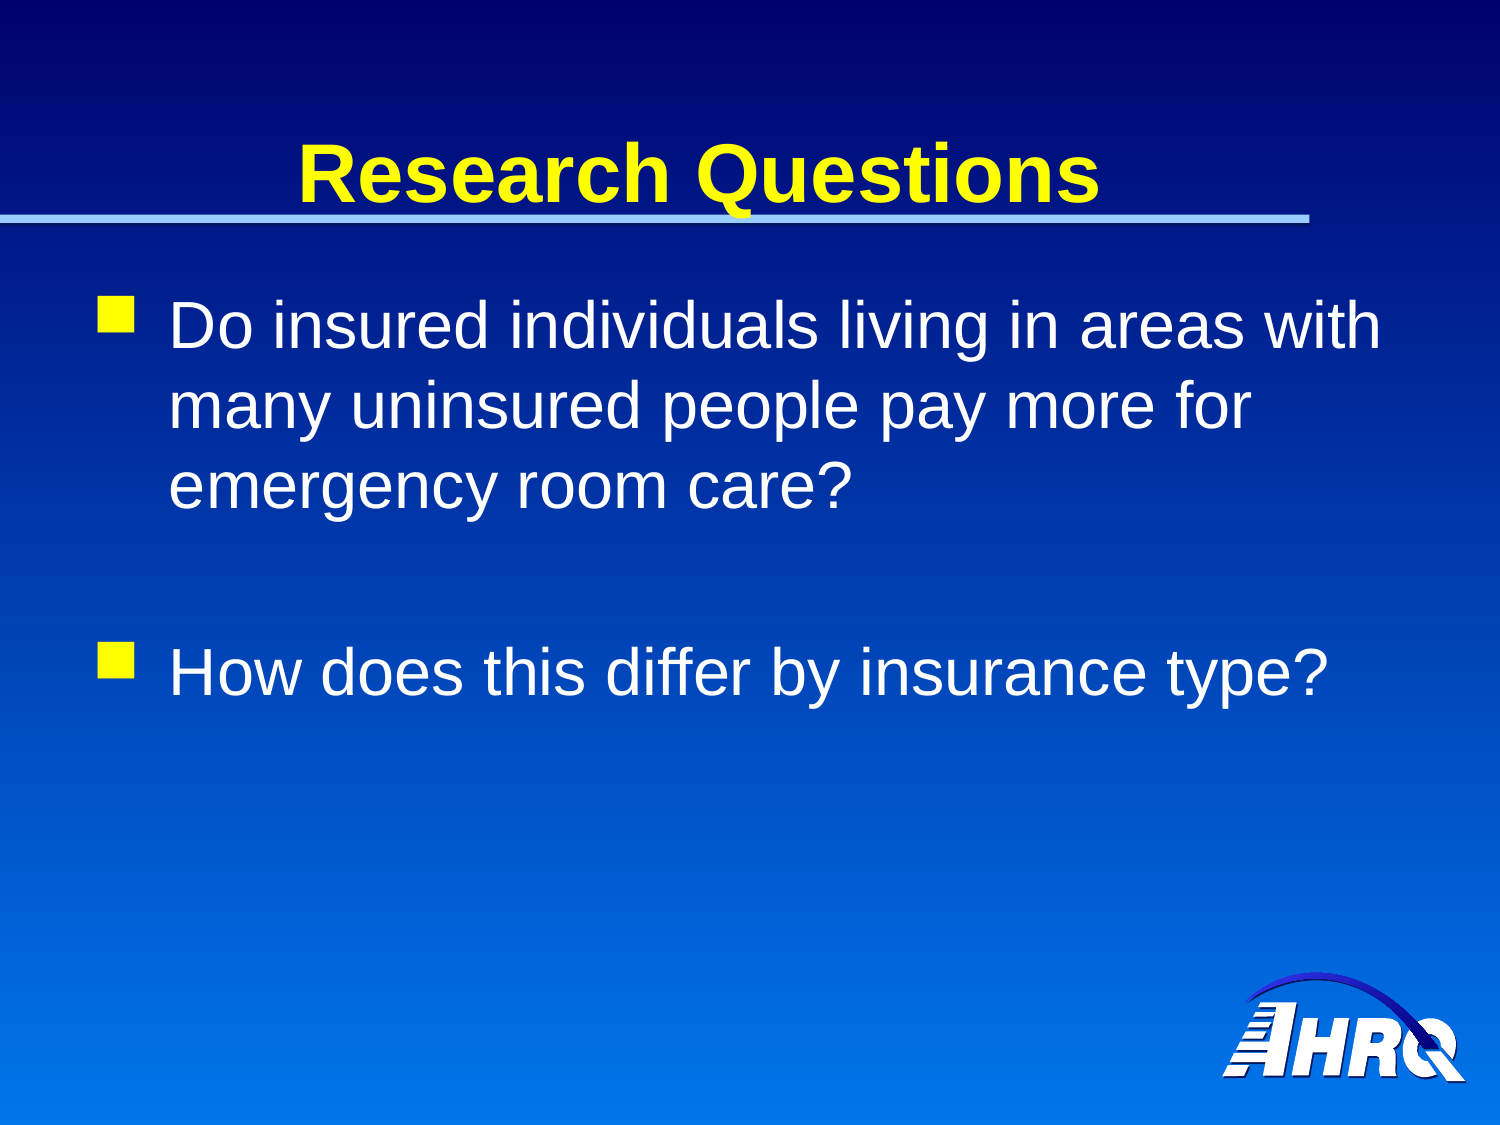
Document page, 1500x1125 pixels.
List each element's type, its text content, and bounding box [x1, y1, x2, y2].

title Research Questions [66, 46, 1334, 229]
list Do insured individuals living in areas with many uninsured people pay more for emergency room care? How does this differ by insurance type? [77, 274, 1423, 951]
